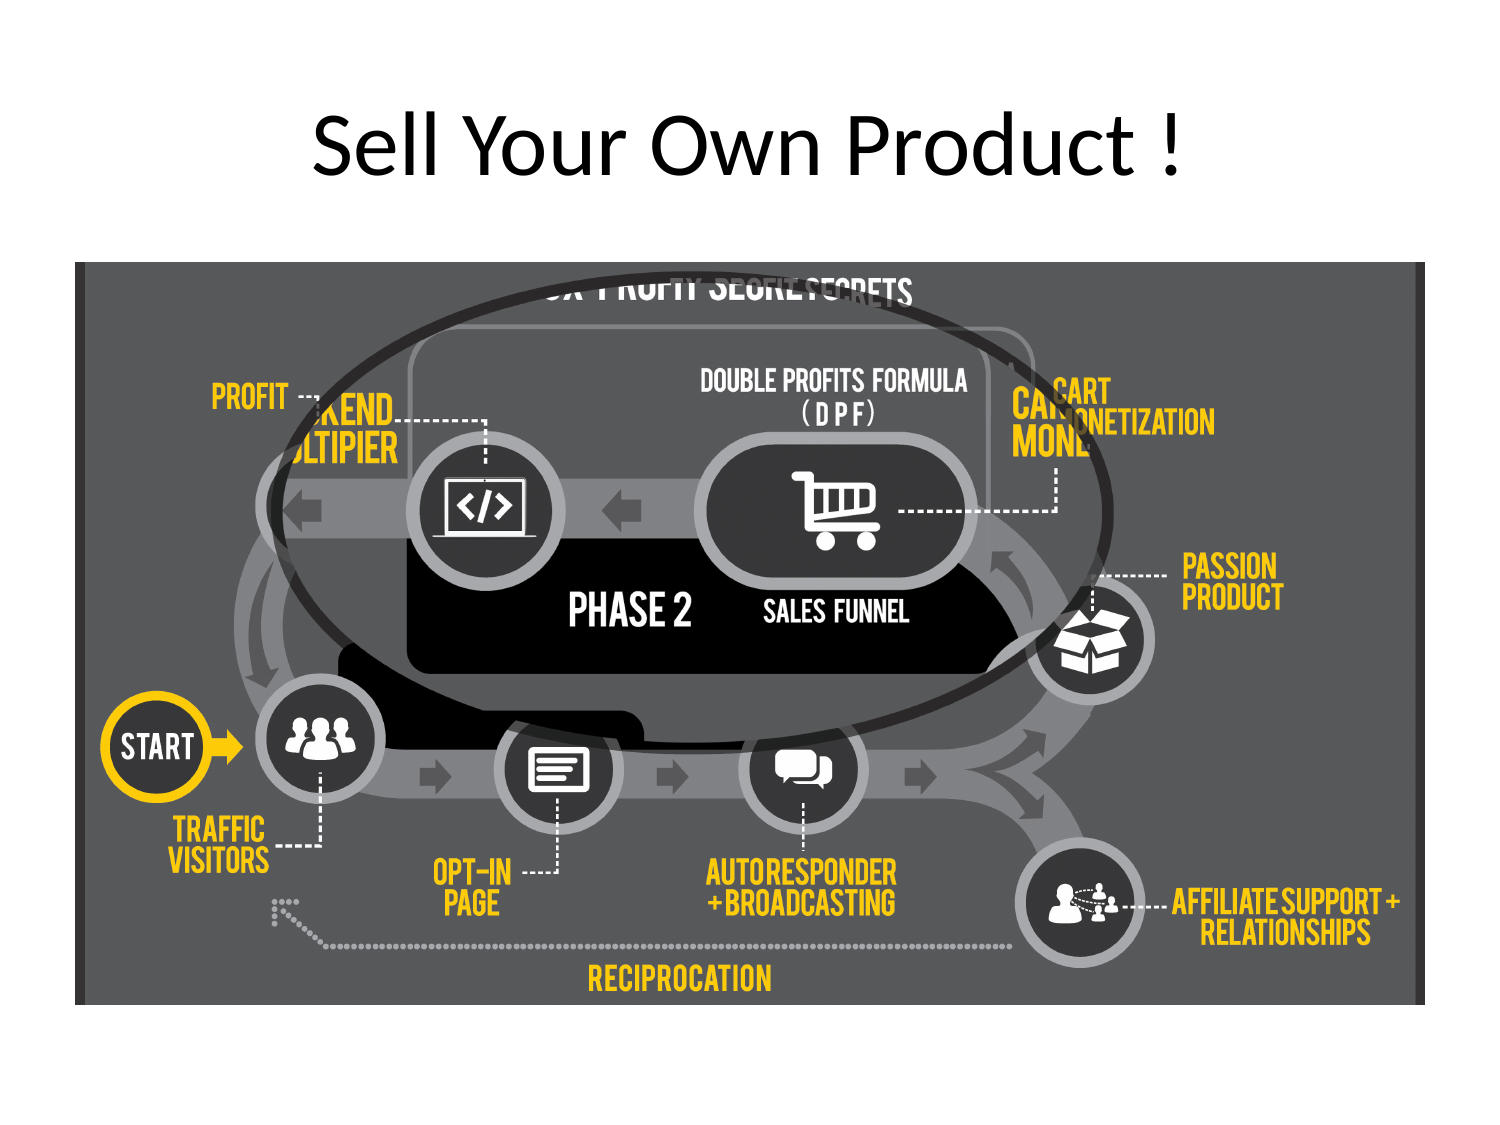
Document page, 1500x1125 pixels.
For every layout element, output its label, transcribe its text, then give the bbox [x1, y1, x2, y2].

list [74, 262, 1426, 1006]
title Sell Your Own Product ! [75, 45, 1425, 233]
